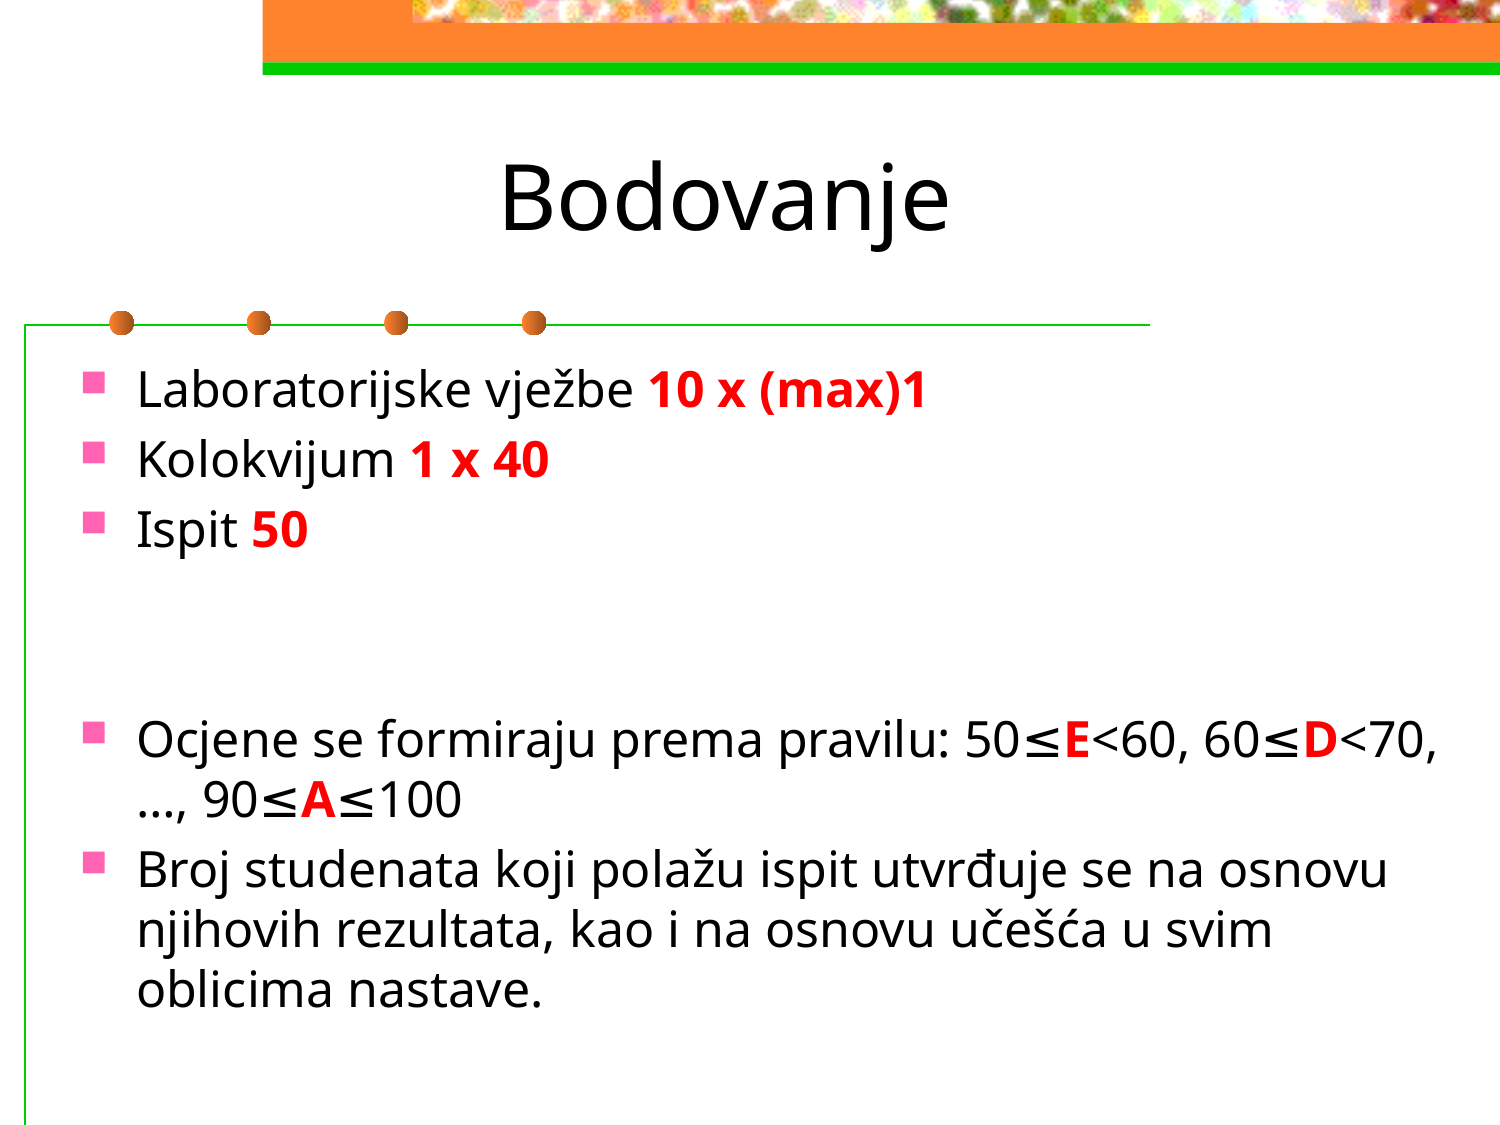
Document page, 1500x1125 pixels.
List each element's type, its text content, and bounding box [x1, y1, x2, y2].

title Bodovanje [87, 99, 1363, 288]
picture [412, 0, 1500, 23]
list Laboratorijske vježbe 10 x (max)1 Kolokvijum 1 x 40 Ispit 50 Ocjene se formiraju prema pravilu: 50≤E<60, 60≤D<70, …, 90≤A≤100 Broj studenata koji polažu ispit utvrđuje se na osnovu njihovih rezultata, kao i na osnovu učešća u svim oblicima nastave. [64, 350, 1483, 1088]
